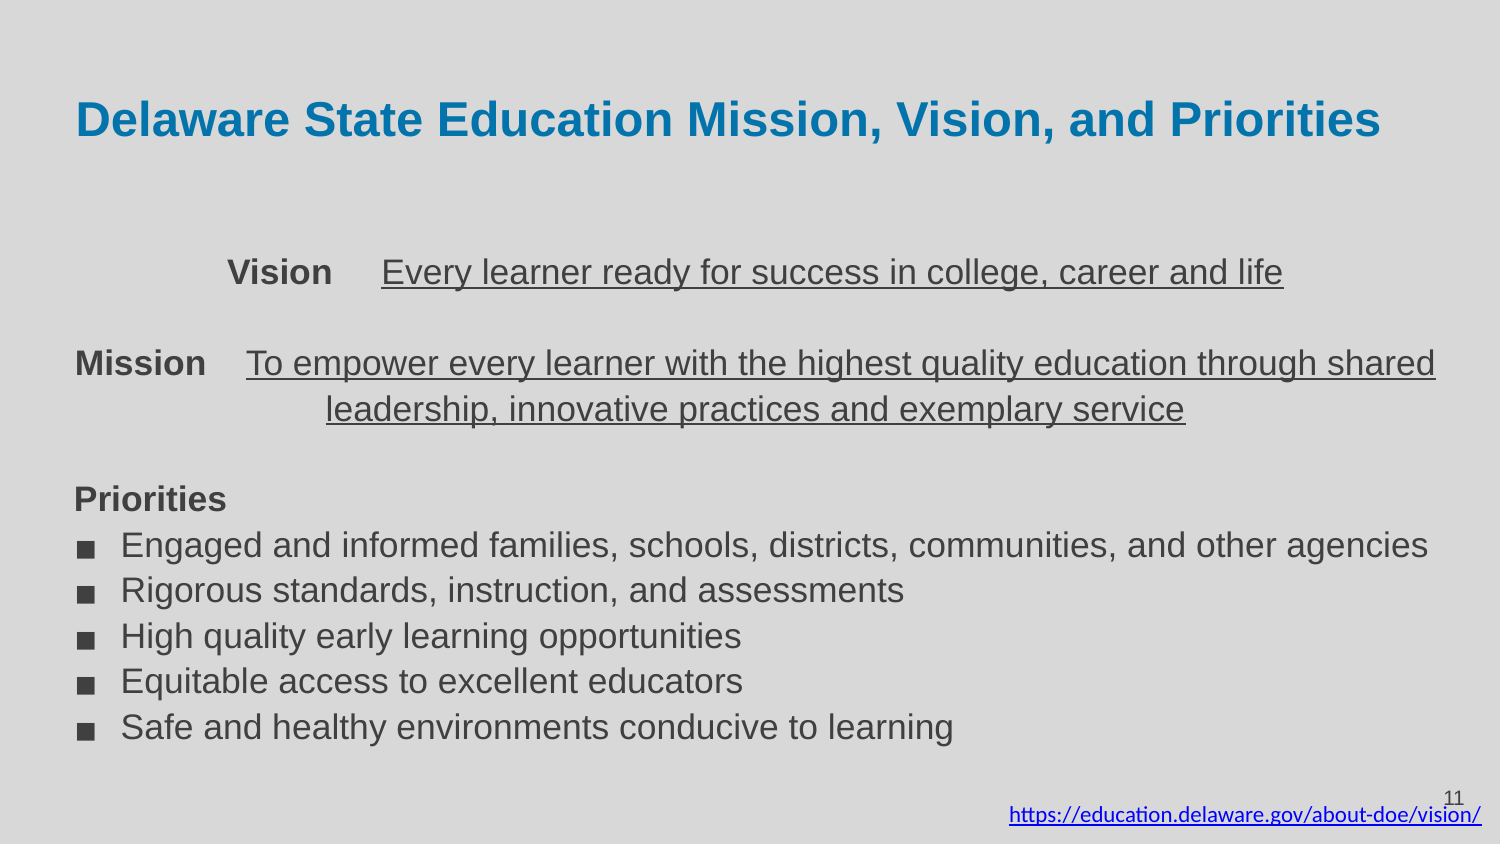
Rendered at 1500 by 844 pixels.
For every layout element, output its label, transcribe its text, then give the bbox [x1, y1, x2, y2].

title Delaware State Education Mission, Vision, and Priorities [60, 43, 1459, 186]
text_box Vision Every learner ready for success in college, career and life Mission To empower every learner with the highest quality education through shared leadership, innovative practices and exemplary service Priorities Engaged and informed families, schools, districts, communities, and other agencies Rigorous standards, instruction, and assessments High quality early learning opportunities Equitable access to excellent educators Safe and healthy environments conducive to learning [51, 234, 1449, 758]
text_box https://education.delaware.gov/about-doe/vision/ [994, 792, 1500, 835]
slide_number ‹#› [1389, 764, 1480, 830]
